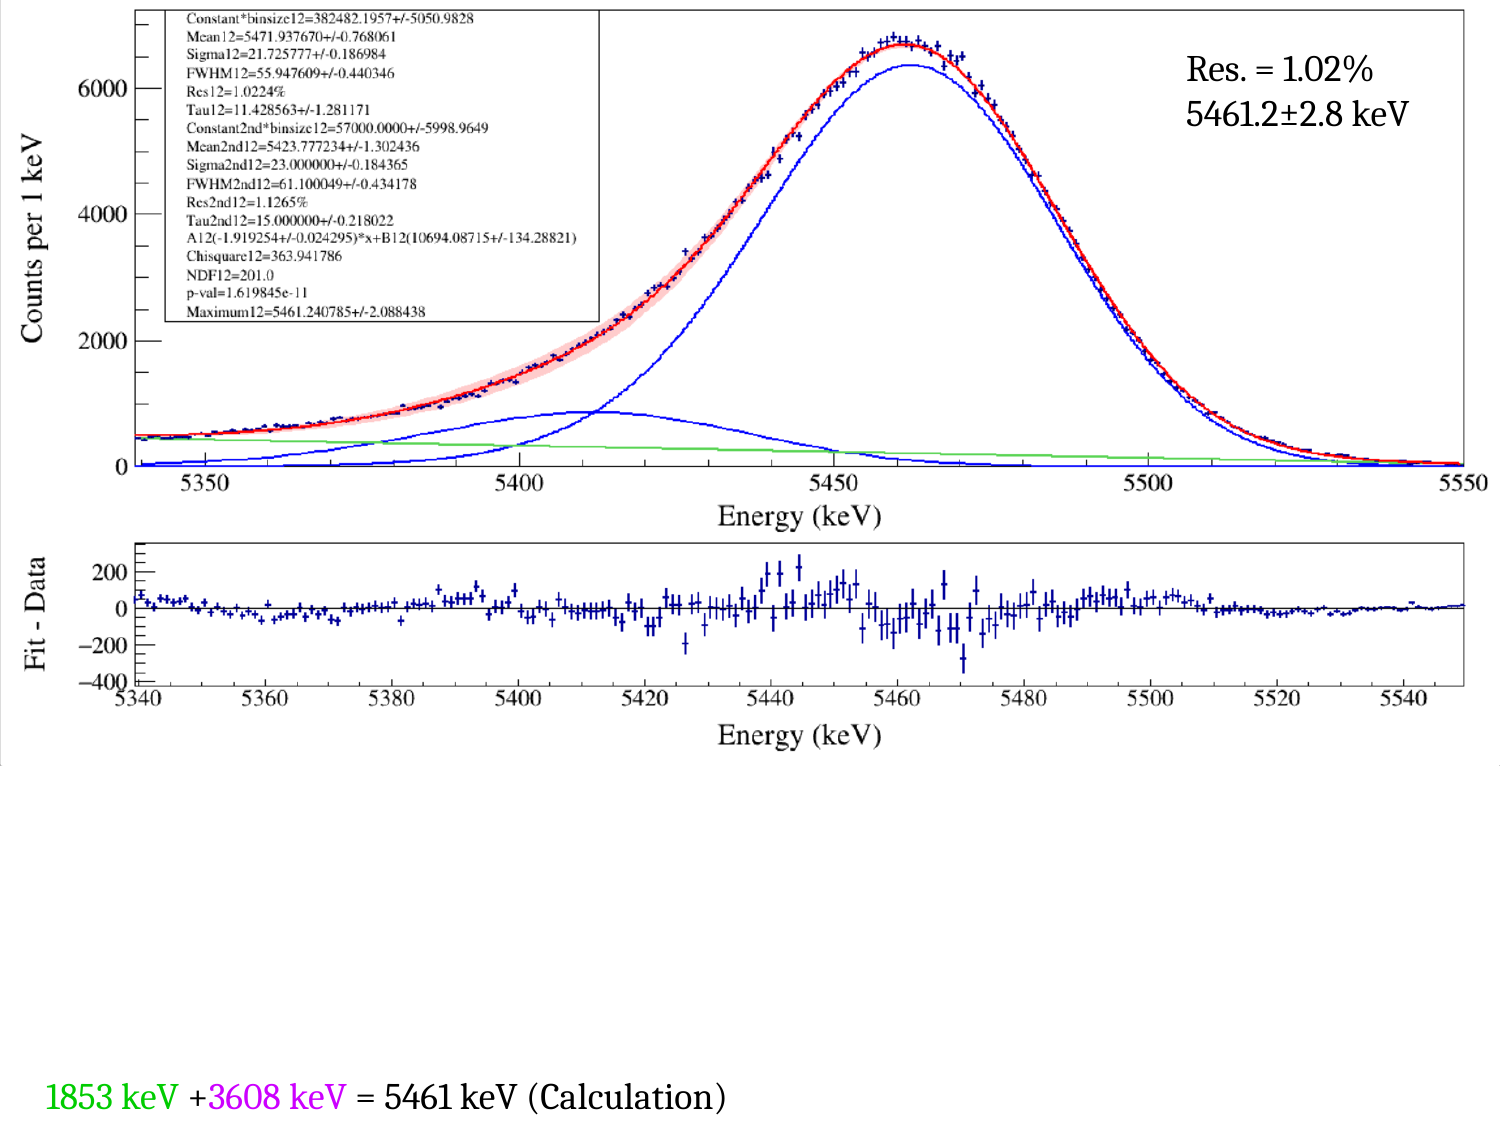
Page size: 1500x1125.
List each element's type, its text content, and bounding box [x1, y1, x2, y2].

picture [0, 0, 1500, 766]
text_box 1853 keV +3608 keV = 5461 keV (Calculation) [31, 1064, 744, 1125]
